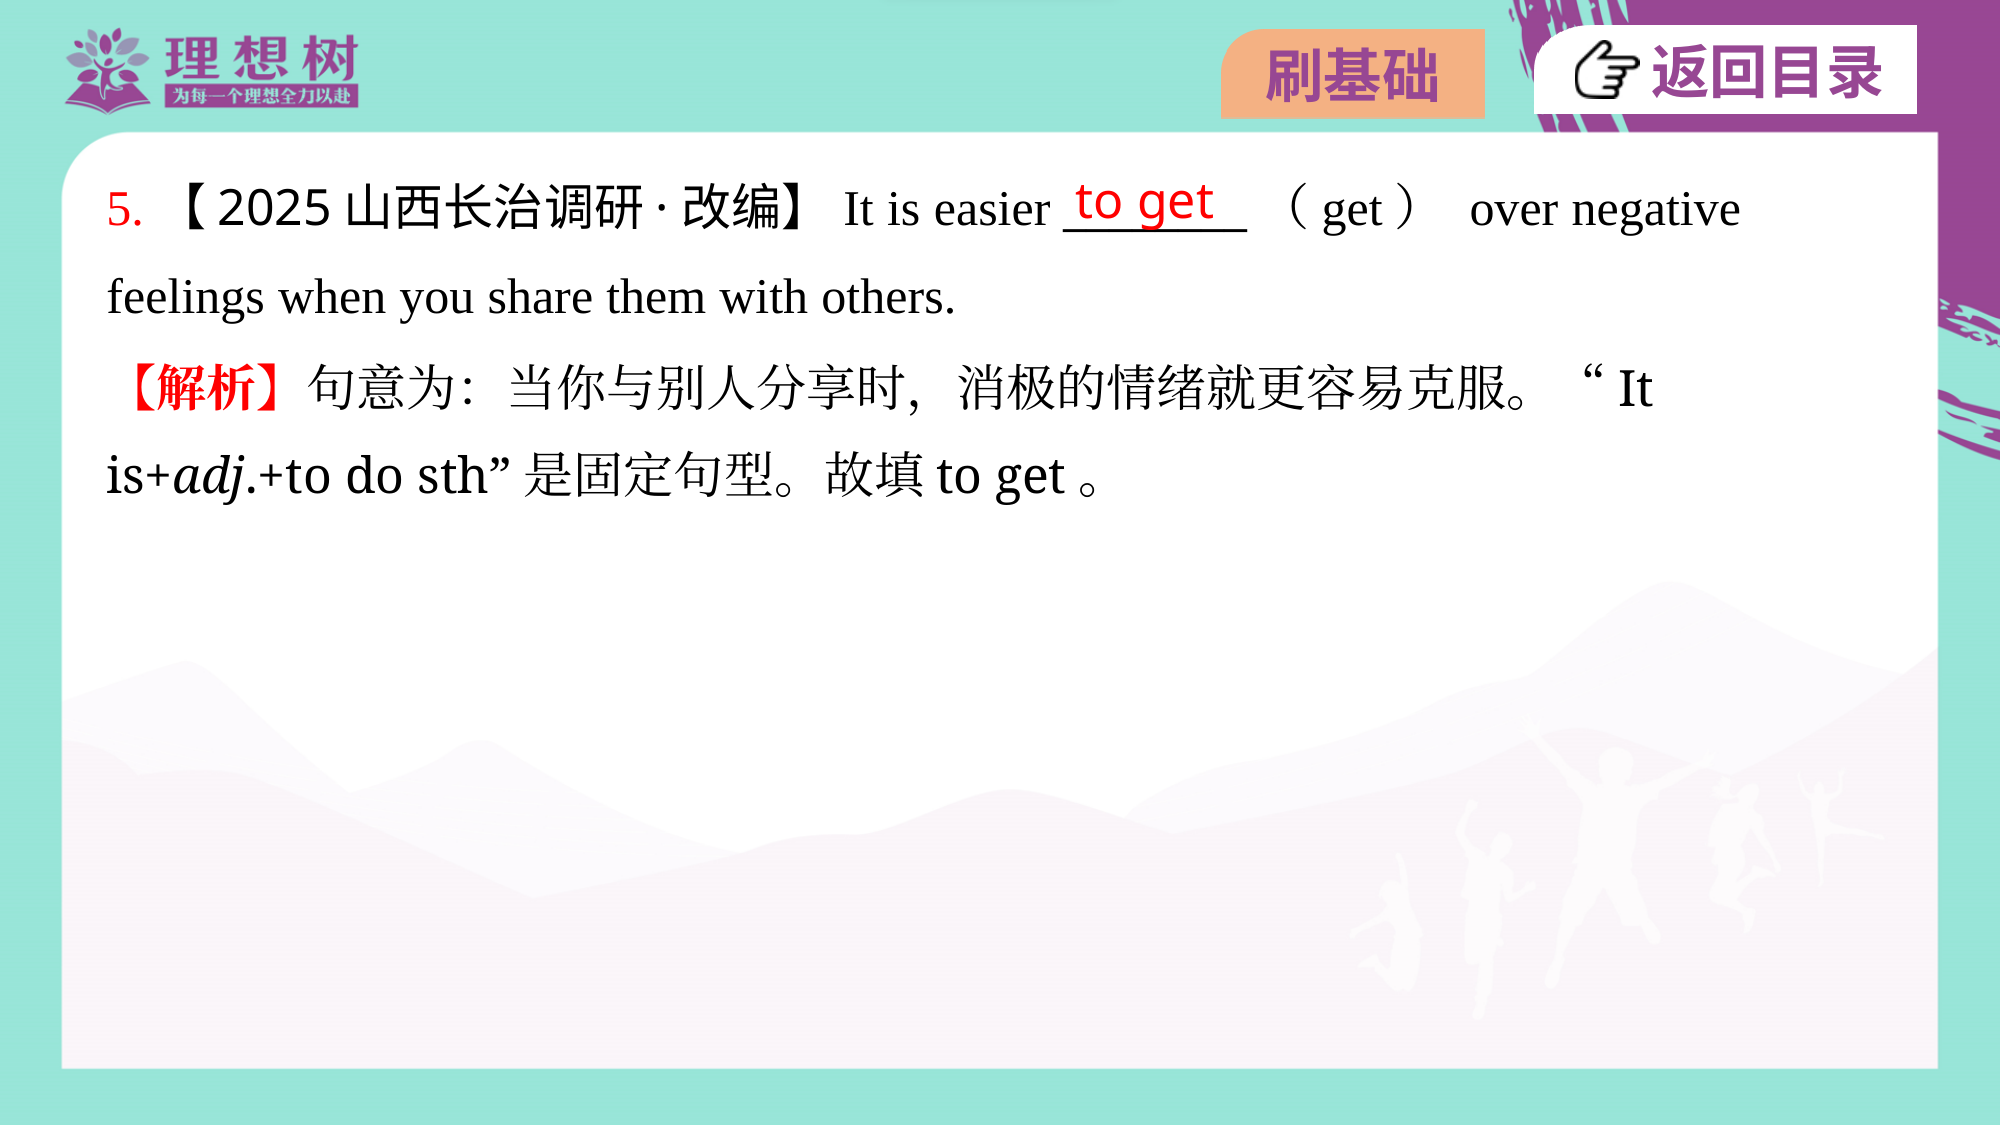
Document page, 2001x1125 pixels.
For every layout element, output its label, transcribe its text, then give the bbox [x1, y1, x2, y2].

text_box 5.【2025山西长治调研·改编】It is easier ________（get） over negative feelings when you share them with others. [106, 143, 1895, 314]
text_box 【解析】句意为：当你与别人分享时，消极的情绪就更容易克服。“It is+adj.+to do sth”是固定句型。故填to get。 [106, 324, 1895, 495]
picture [0, 0, 2000, 1125]
text_box to get [1051, 137, 1239, 219]
